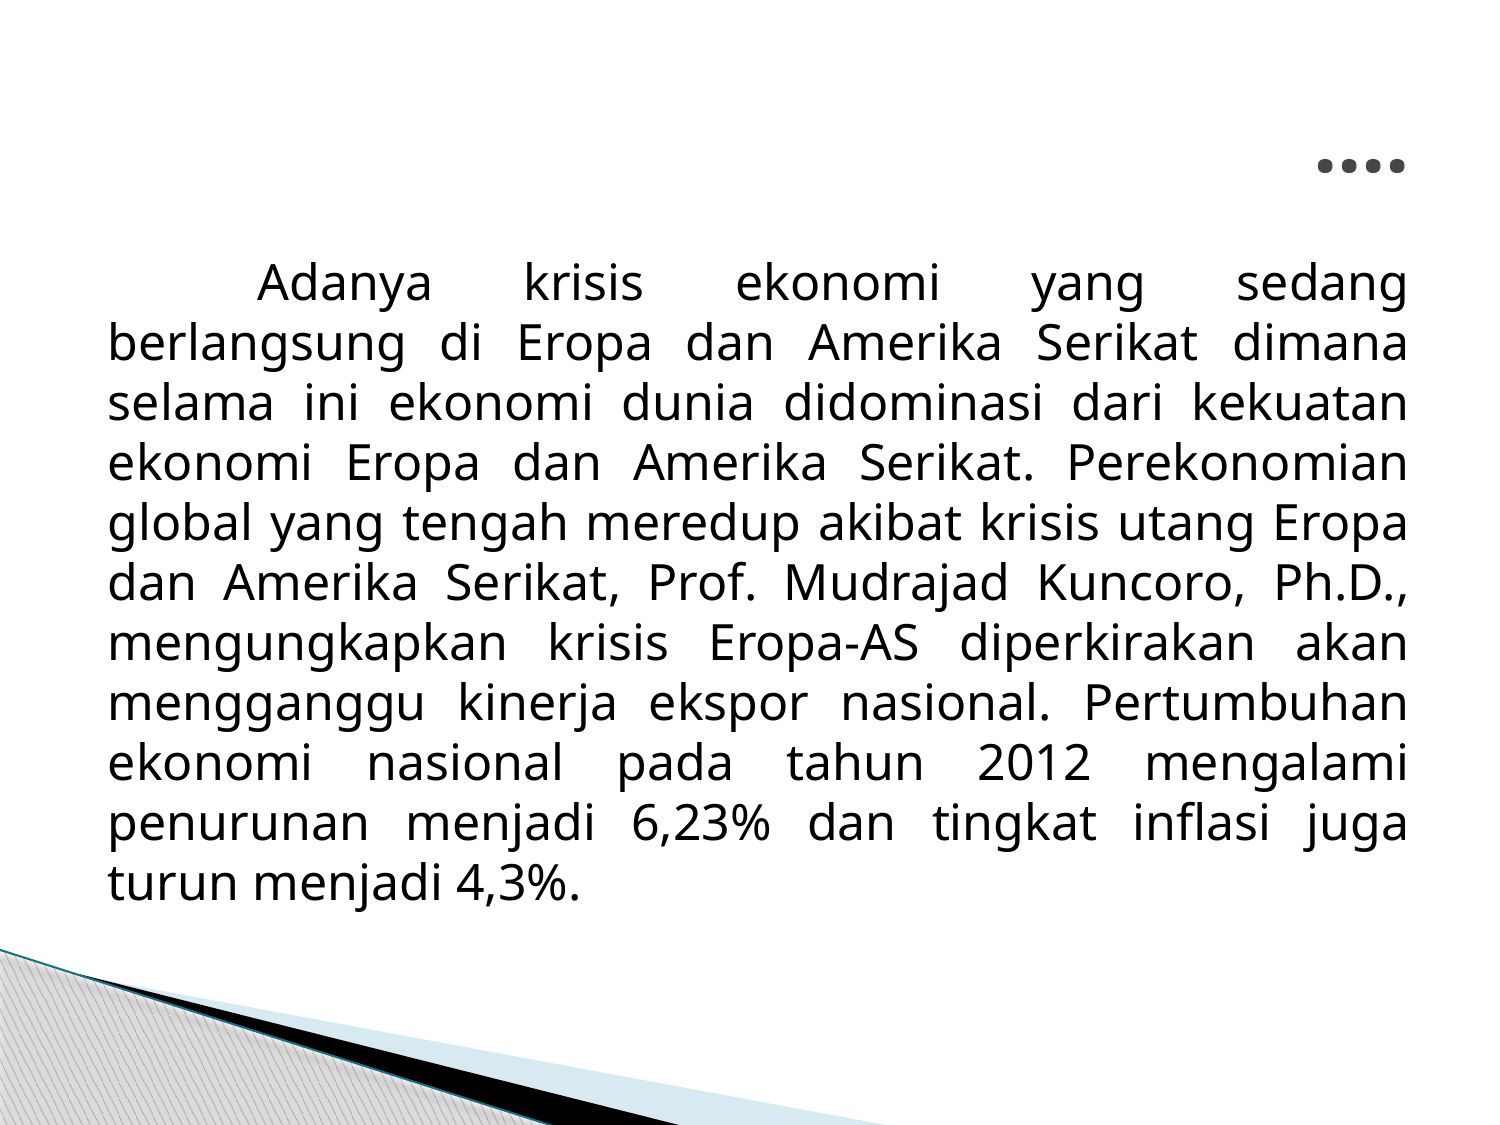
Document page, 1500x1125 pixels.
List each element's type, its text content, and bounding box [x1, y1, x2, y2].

list Adanya krisis ekonomi yang sedang berlangsung di Eropa dan Amerika Serikat dimana selama ini ekonomi dunia didominasi dari kekuatan ekonomi Eropa dan Amerika Serikat. Perekonomian global yang tengah meredup akibat krisis utang Eropa dan Amerika Serikat, Prof. Mudrajad Kuncoro, Ph.D., mengungkapkan krisis Eropa-AS diperkirakan akan mengganggu kinerja ekspor nasional. Pertumbuhan ekonomi nasional pada tahun 2012 mengalami penurunan menjadi 6,23% dan tingkat inflasi juga turun menjadi 4,3%. [75, 242, 1425, 986]
title .... [75, 45, 1425, 233]
